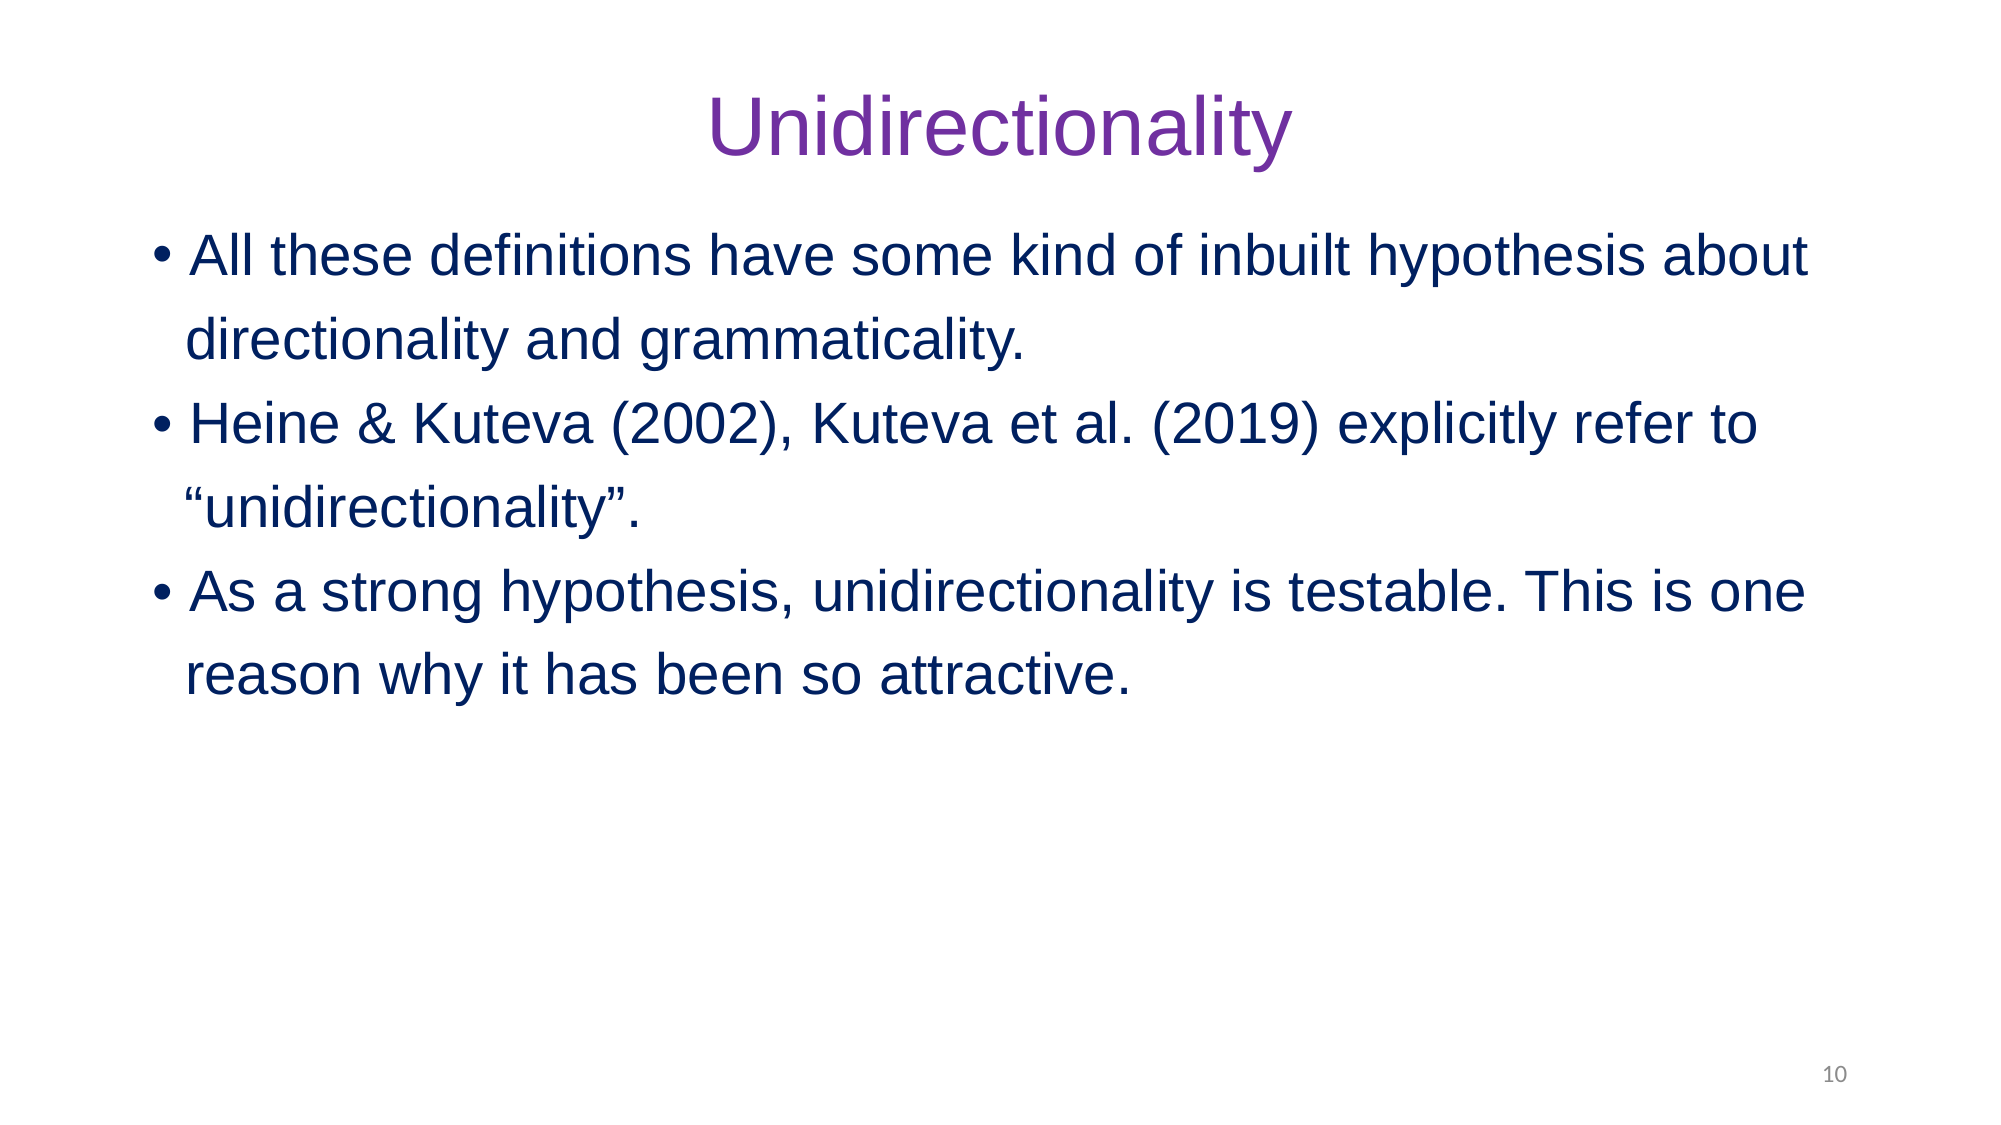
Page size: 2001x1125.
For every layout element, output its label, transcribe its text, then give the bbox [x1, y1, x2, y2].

slide_number 10 [1412, 1042, 1863, 1103]
list All these definitions have some kind of inbuilt hypothesis about directionality and grammaticality. • Heine & Kuteva (2002), Kuteva et al. (2019) explicitly refer to “unidirectionality”. • As a strong hypothesis, unidirectionality is testable. This is one reason why it has been so attractive. [137, 217, 1863, 1041]
title Unidirectionality [137, 59, 1863, 197]
